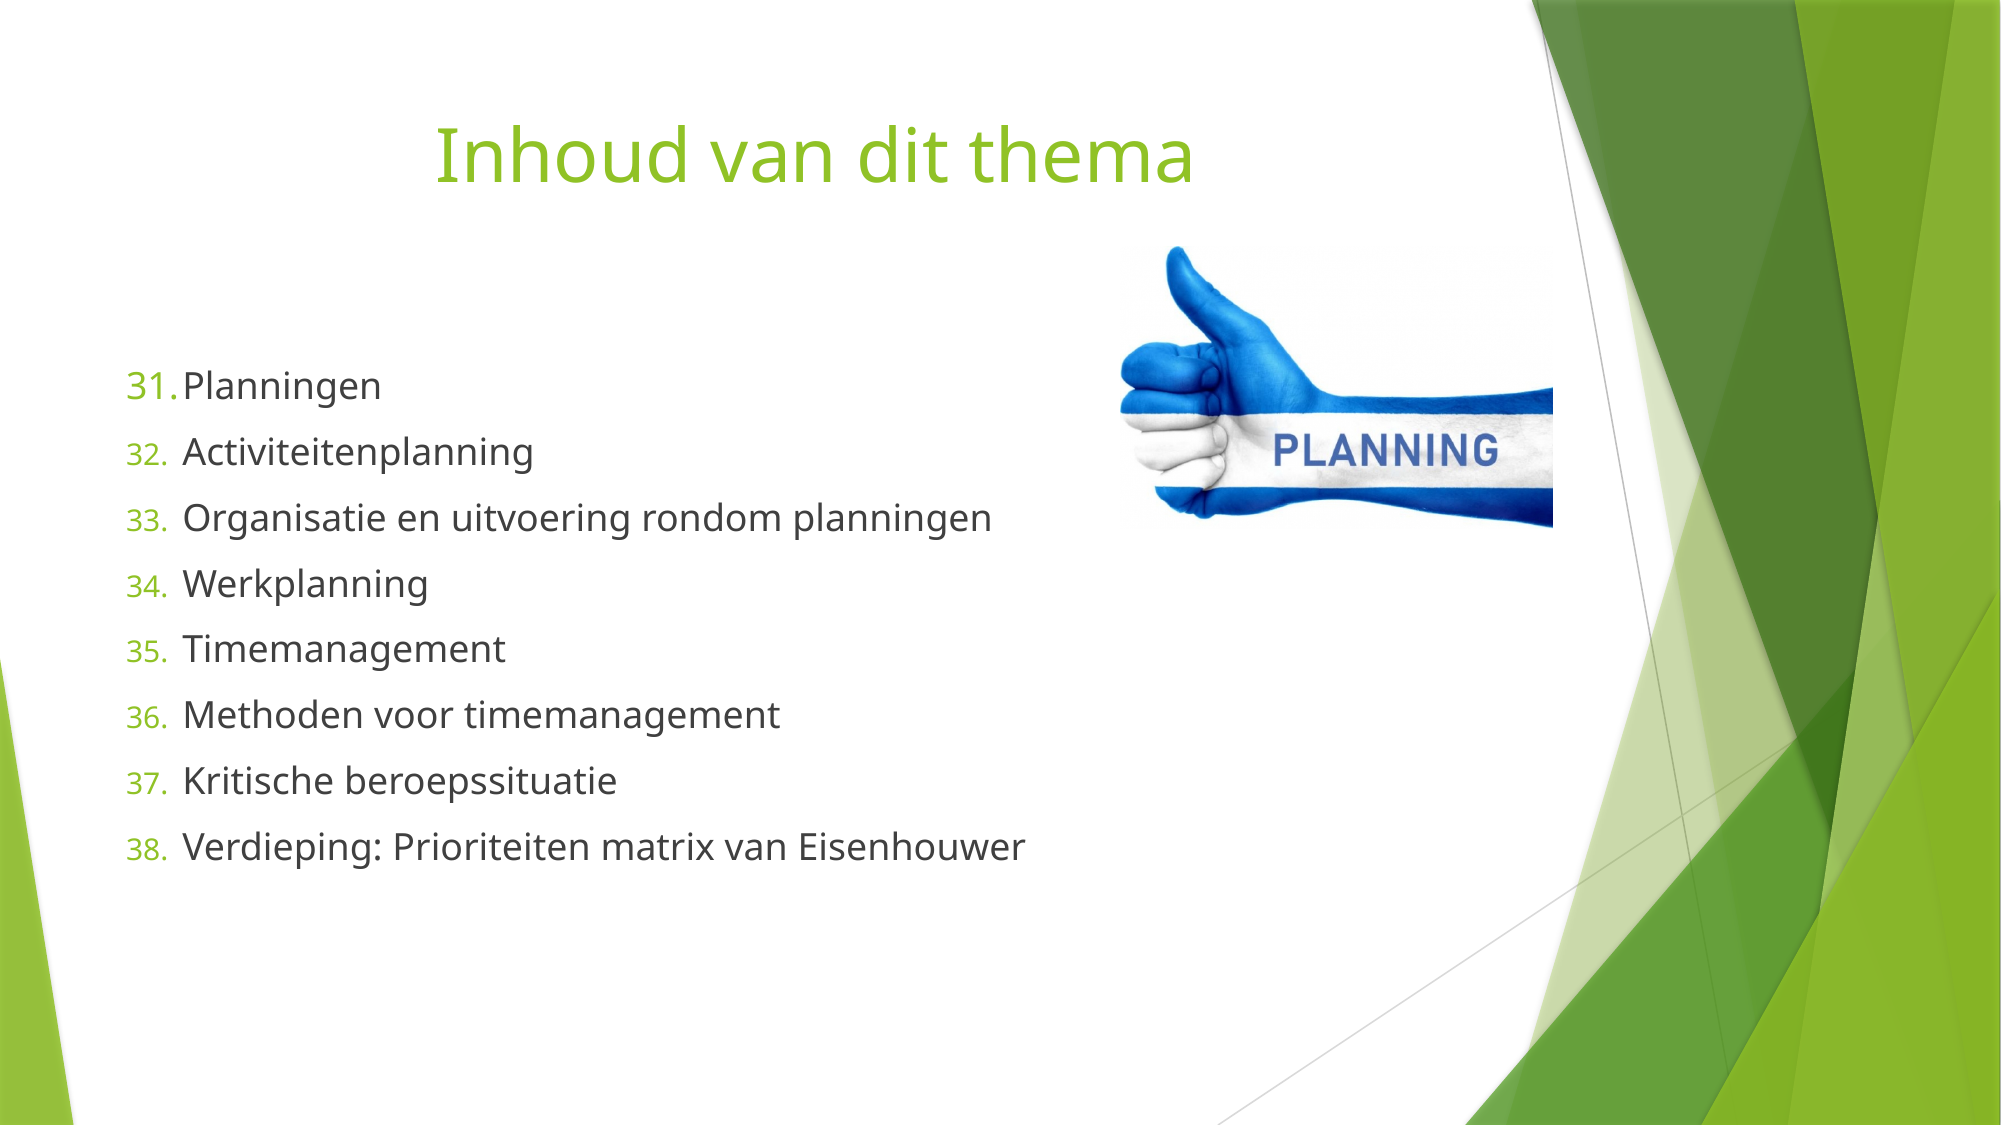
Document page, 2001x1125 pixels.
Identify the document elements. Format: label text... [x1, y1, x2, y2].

title Inhoud van dit thema [111, 99, 1522, 317]
list Planningen Activiteitenplanning Organisatie en uitvoering rondom planningen Werkplanning Timemanagement Methoden voor timemanagement Kritische beroepssituatie Verdieping: Prioriteiten matrix van Eisenhouwer [111, 354, 1522, 992]
picture [1119, 245, 1554, 530]
